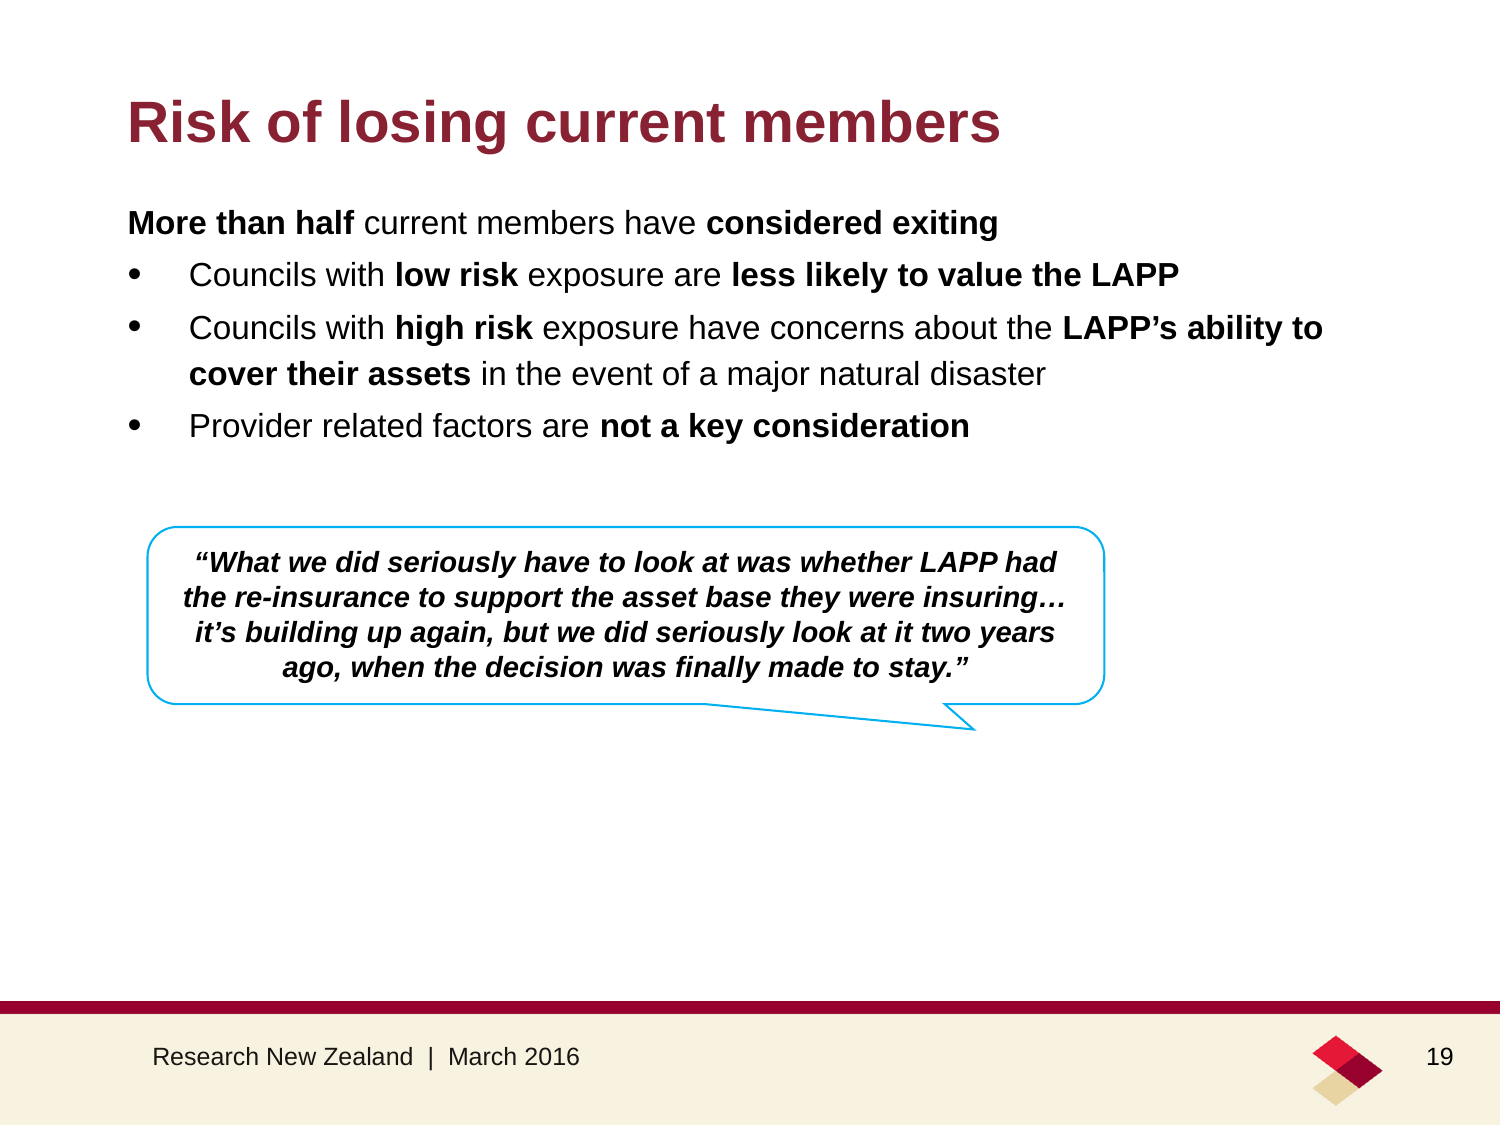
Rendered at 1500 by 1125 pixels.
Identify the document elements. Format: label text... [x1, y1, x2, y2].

list More than half current members have considered exiting Councils with low risk exposure are less likely to value the LAPP Councils with high risk exposure have concerns about the LAPP’s ability to cover their assets in the event of a major natural disaster Provider related factors are not a key consideration [112, 187, 1388, 925]
title Risk of losing current members [112, 50, 1388, 187]
picture [0, 999, 1500, 1125]
text_box “What we did seriously have to look at was whether LAPP had the re-insurance to support the asset base they were insuring… it’s building up again, but we did seriously look at it two years ago, when the decision was finally made to stay.” [147, 527, 1105, 730]
